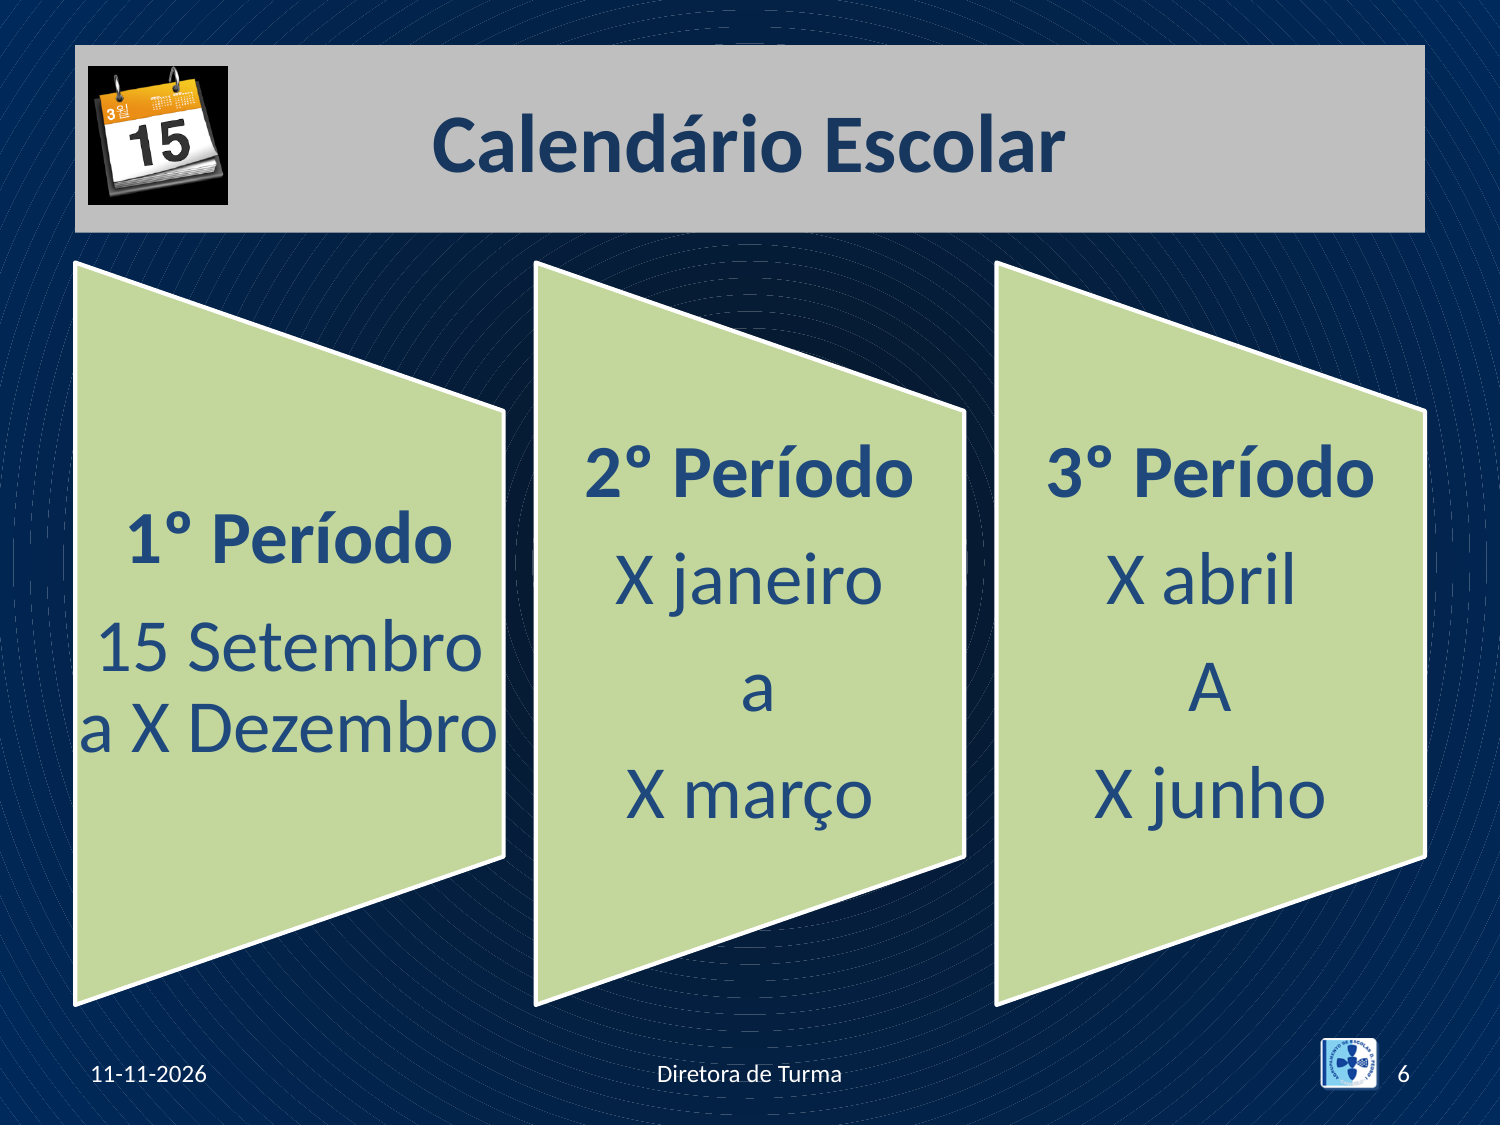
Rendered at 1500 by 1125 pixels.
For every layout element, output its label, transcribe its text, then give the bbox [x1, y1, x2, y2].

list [74, 262, 1426, 1006]
picture [1320, 1038, 1380, 1091]
title Calendário Escolar [75, 45, 1425, 233]
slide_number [75, 1042, 425, 1103]
picture [88, 66, 228, 205]
slide_number 6 [1074, 1042, 1425, 1103]
footer Diretora de Turma [512, 1042, 988, 1103]
